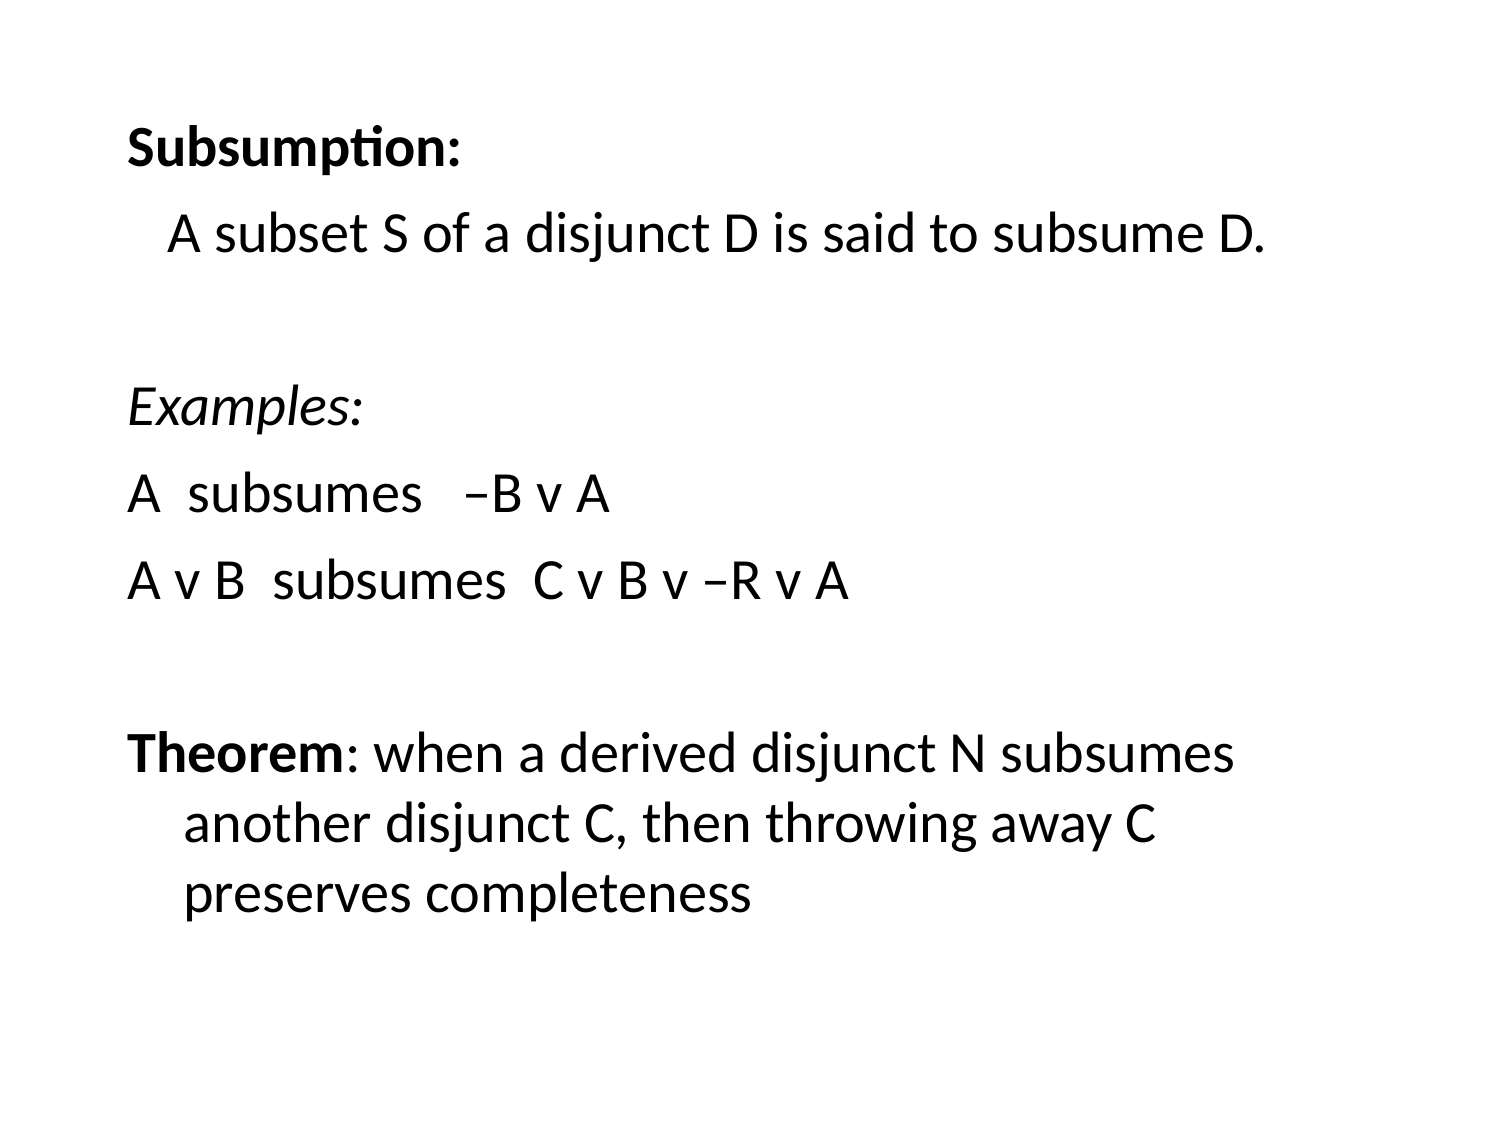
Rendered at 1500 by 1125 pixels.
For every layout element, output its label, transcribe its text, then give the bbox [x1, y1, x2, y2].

text_box Subsumption: A subset S of a disjunct D is said to subsume D. Examples: A subsumes –B v A A v B subsumes C v B v –R v A Theorem: when a derived disjunct N subsumes another disjunct C, then throwing away C preserves completeness [112, 99, 1388, 1000]
